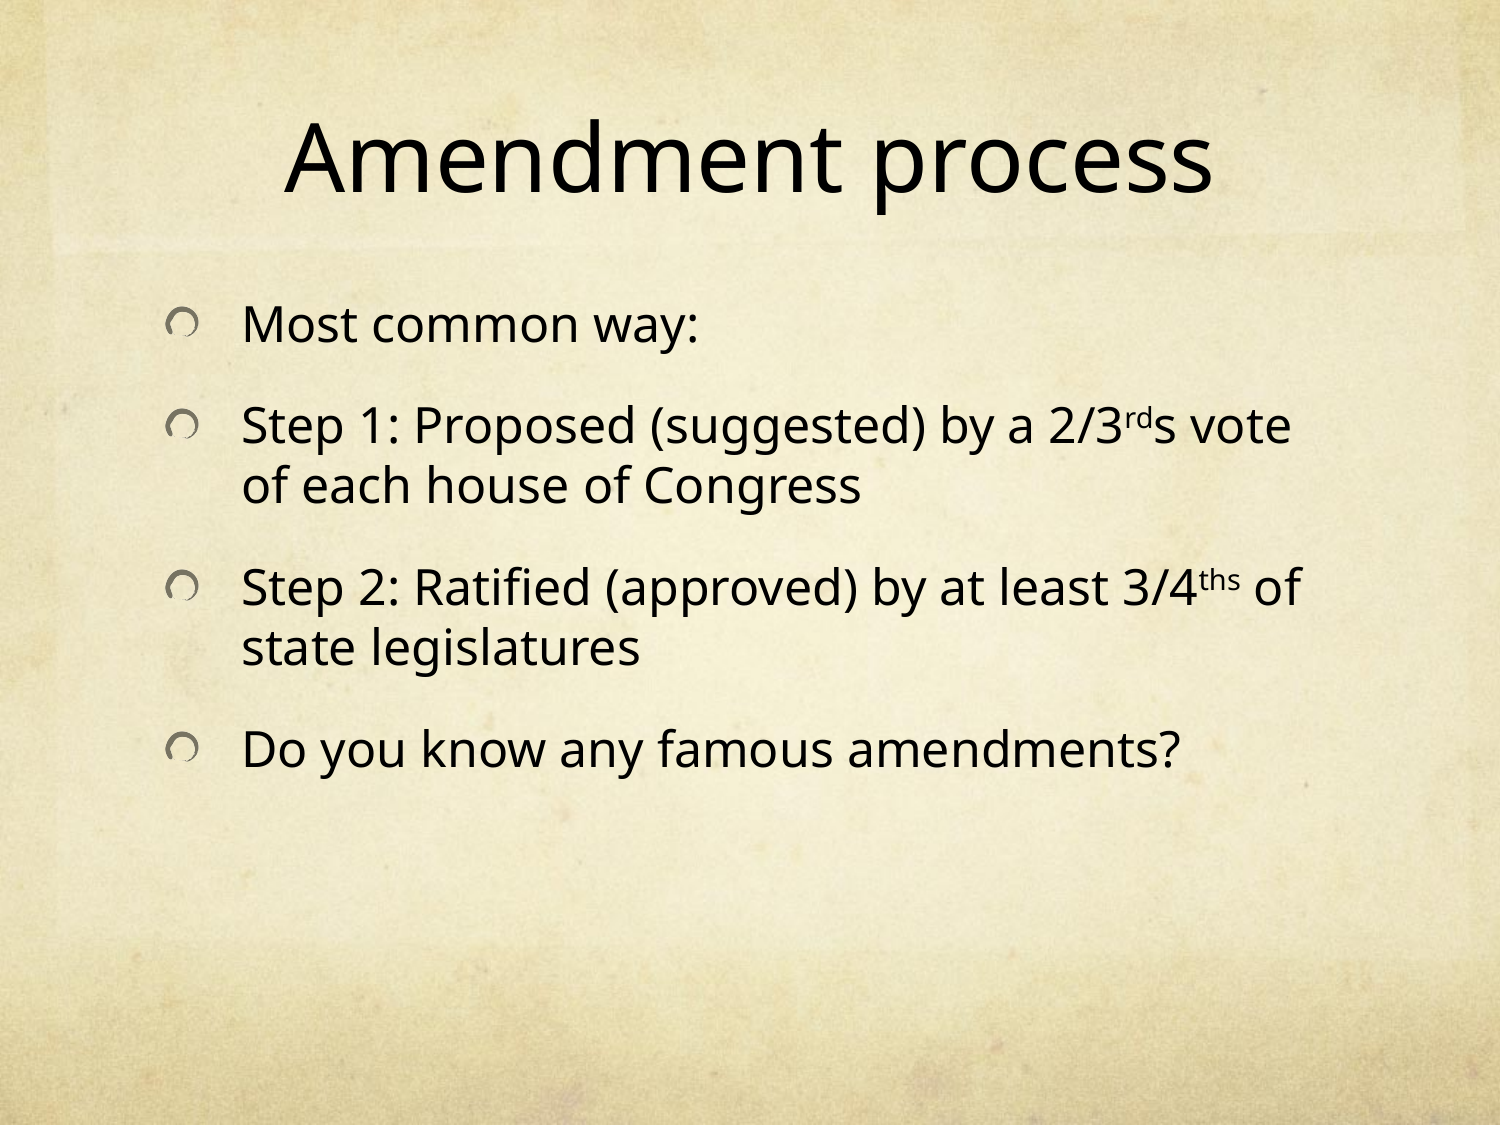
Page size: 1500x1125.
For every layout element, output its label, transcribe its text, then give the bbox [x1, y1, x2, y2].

title Amendment process [150, 82, 1350, 225]
list Most common way: Step 1: Proposed (suggested) by a 2/3rds vote of each house of Congress Step 2: Ratified (approved) by at least 3/4ths of state legislatures Do you know any famous amendments? [150, 284, 1350, 950]
picture [0, 0, 1500, 1125]
